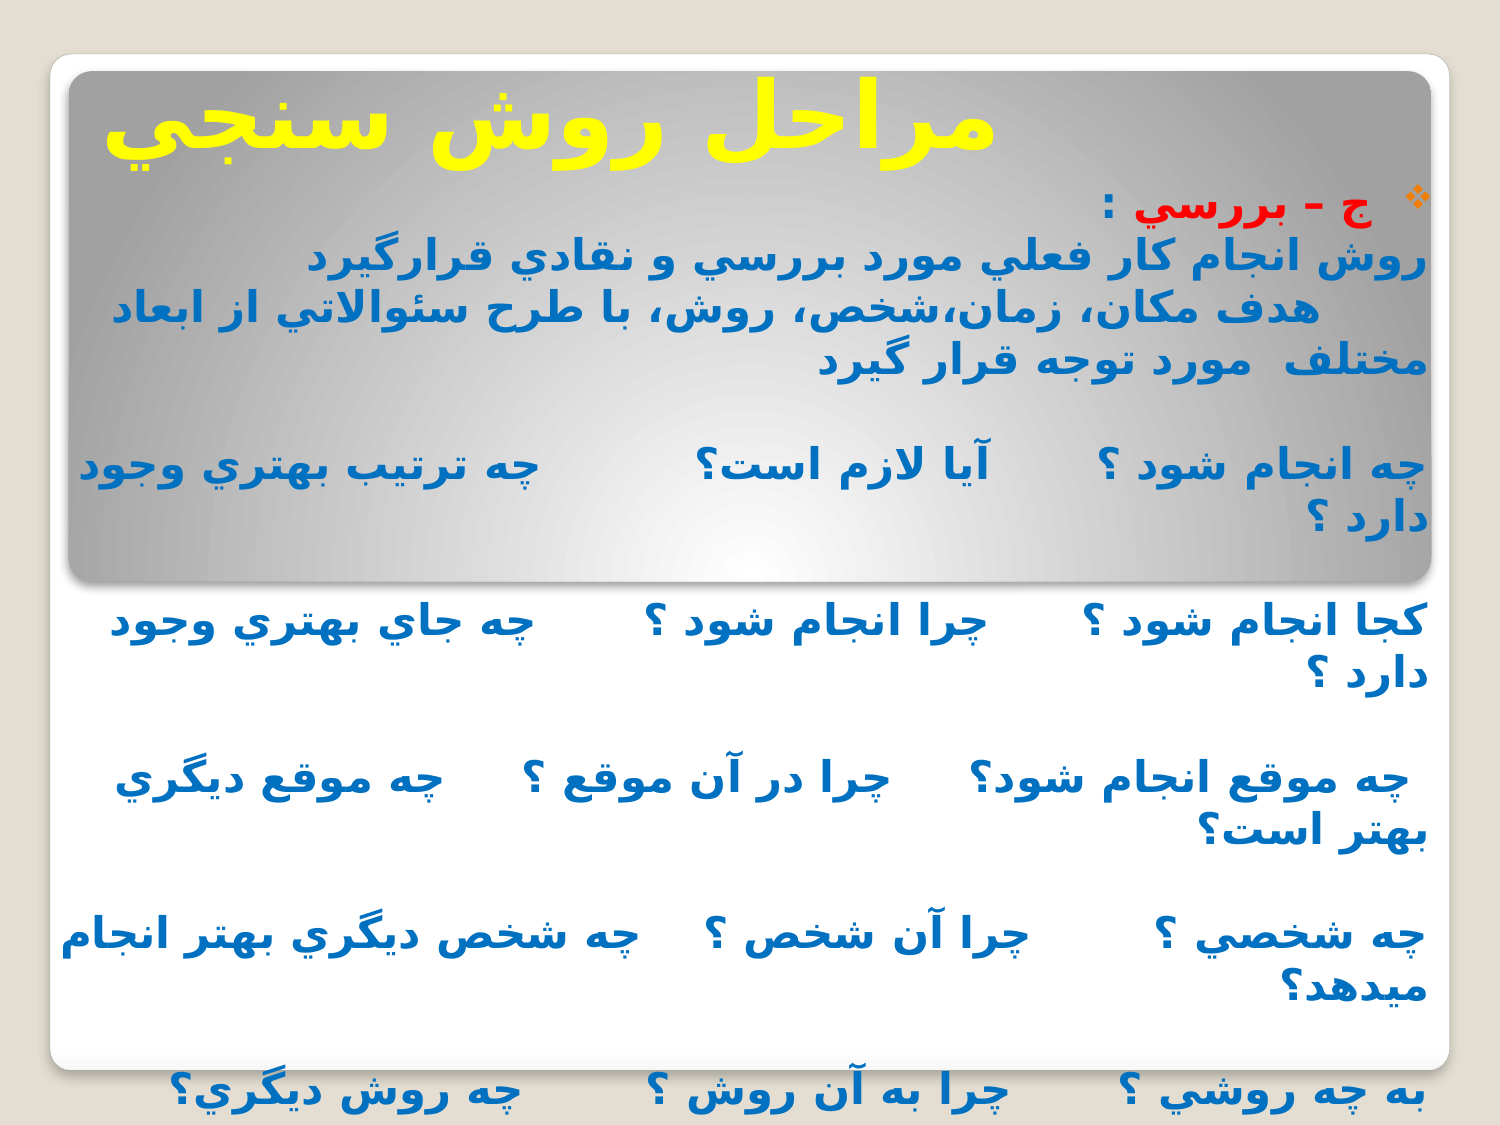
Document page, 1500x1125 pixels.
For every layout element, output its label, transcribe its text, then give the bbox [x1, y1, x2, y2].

subtitle ج – بررسي : روش انجام كار فعلي مورد بررسي و نقادي قرارگيرد هدف مكان، زمان،شخص، روش، با طرح سئوالاتي از ابعاد مختلف مورد توجه قرار گيرد چه انجام شود ؟ آيا لازم است؟ چه ترتيب بهتري وجود دارد ؟ كجا انجام شود ؟ چرا انجام شود ؟ چه جاي بهتري وجود دارد ؟ چه موقع انجام شود؟ چرا در آن موقع ؟ چه موقع ديگري بهتر است؟ چه شخصي ؟ چرا آن شخص ؟ چه شخص ديگري بهتر انجام ميدهد؟ به چه روشي ؟ چرا به آن روش ؟ چه روش ديگري؟ [0, 174, 1450, 1125]
title مراحل روش سنجي [0, 0, 1500, 175]
